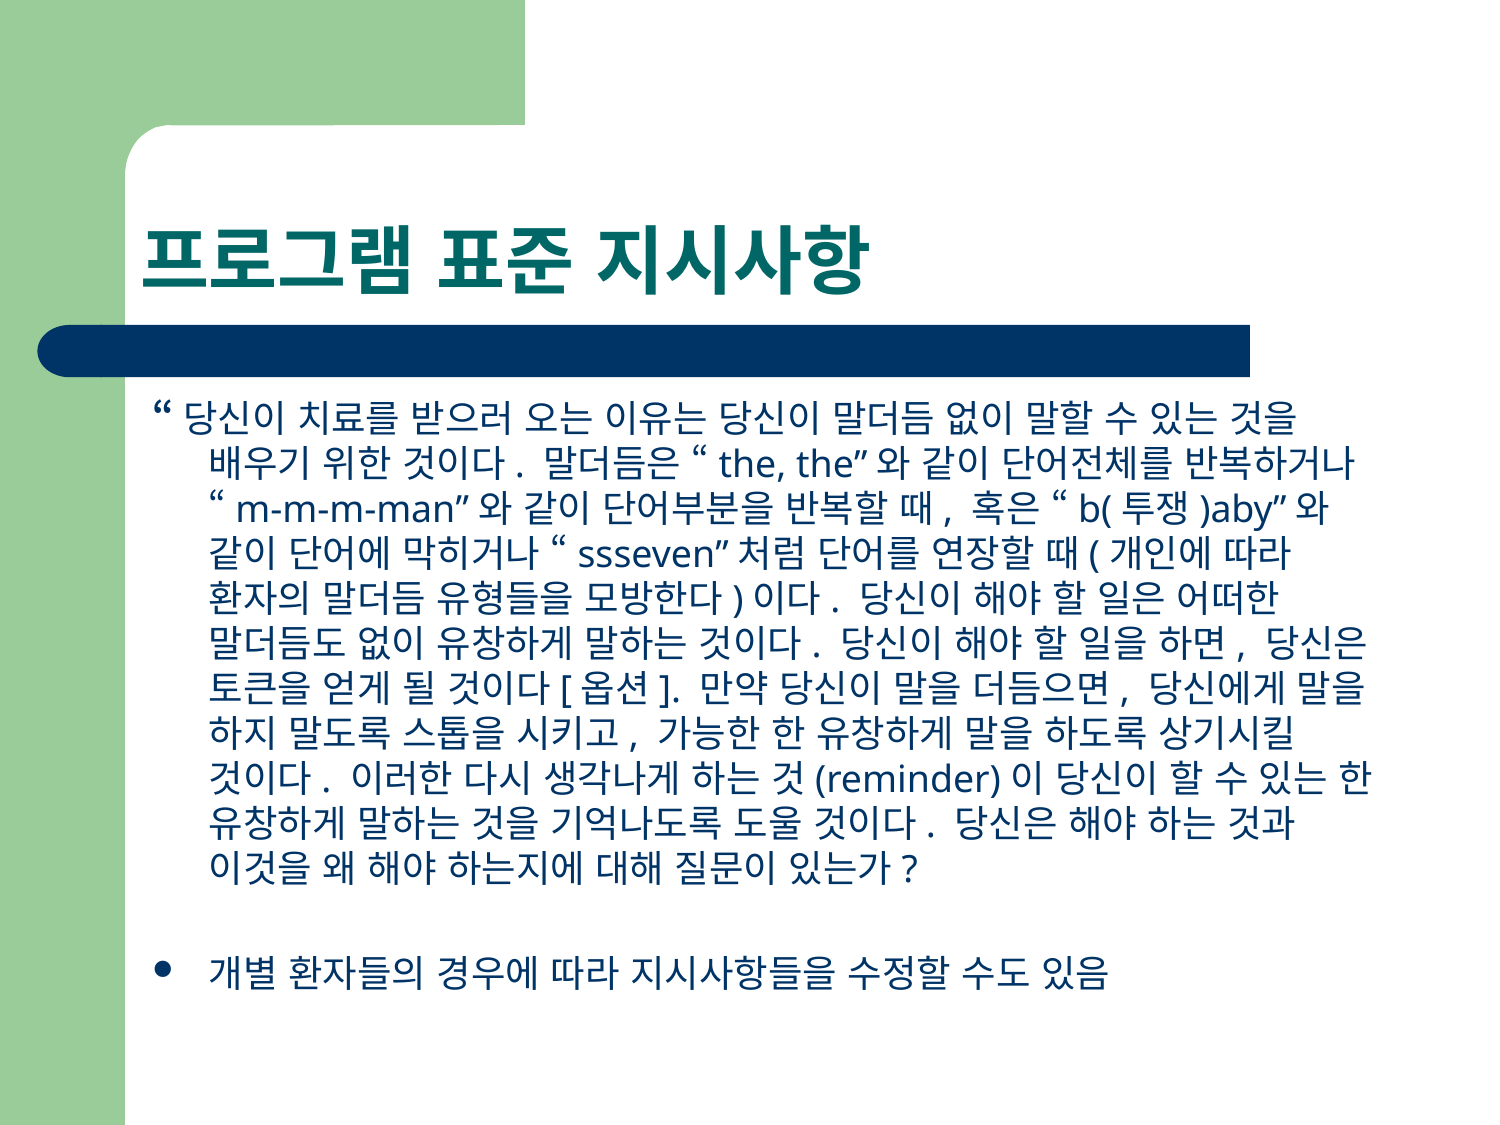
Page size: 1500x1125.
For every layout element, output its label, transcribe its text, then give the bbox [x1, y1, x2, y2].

list “당신이 치료를 받으러 오는 이유는 당신이 말더듬 없이 말할 수 있는 것을 배우기 위한 것이다. 말더듬은 “the, the”와 같이 단어전체를 반복하거나 “m-m-m-man”와 같이 단어부분을 반복할 때, 혹은 “b(투쟁)aby”와 같이 단어에 막히거나 “ssseven”처럼 단어를 연장할 때(개인에 따라 환자의 말더듬 유형들을 모방한다)이다. 당신이 해야 할 일은 어떠한 말더듬도 없이 유창하게 말하는 것이다. 당신이 해야 할 일을 하면, 당신은 토큰을 얻게 될 것이다[옵션]. 만약 당신이 말을 더듬으면, 당신에게 말을 하지 말도록 스톱을 시키고, 가능한 한 유창하게 말을 하도록 상기시킬 것이다. 이러한 다시 생각나게 하는 것(reminder)이 당신이 할 수 있는 한 유창하게 말하는 것을 기억나도록 도울 것이다. 당신은 해야 하는 것과 이것을 왜 해야 하는지에 대해 질문이 있는가? 개별 환자들의 경우에 따라 지시사항들을 수정할 수도 있음 [137, 387, 1400, 999]
title 프로그램 표준 지시사항 [124, 124, 1426, 313]
